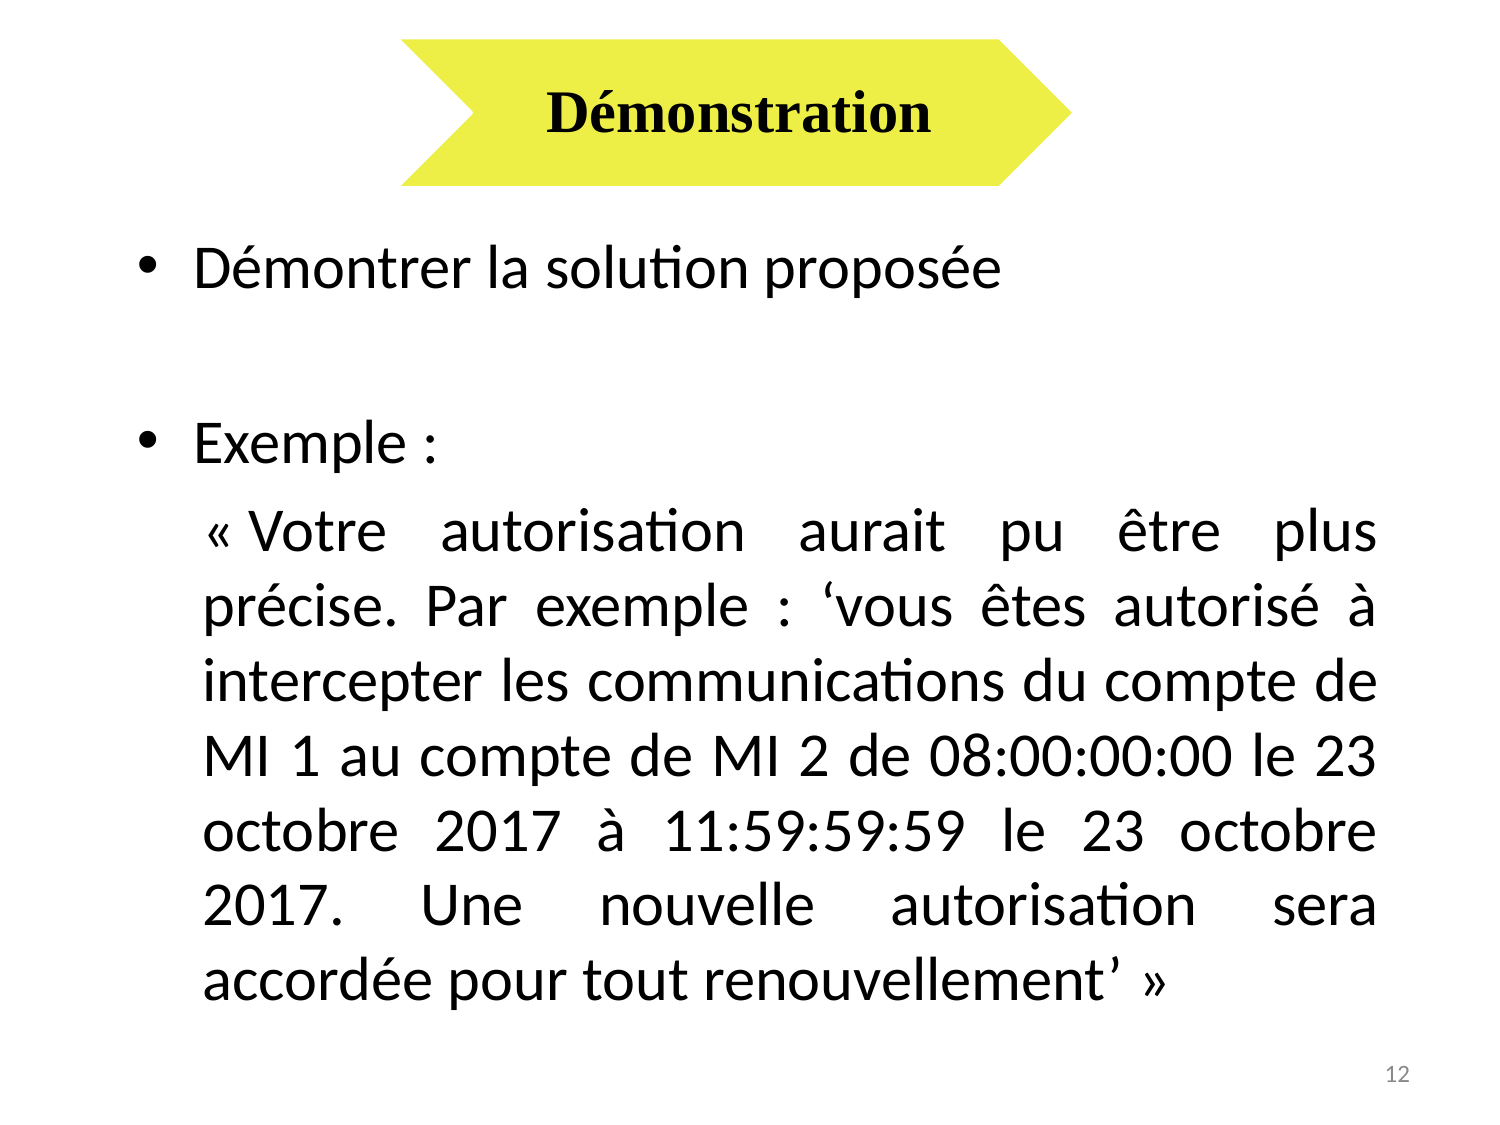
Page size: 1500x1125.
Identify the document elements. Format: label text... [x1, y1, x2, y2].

slide_number 12 [1074, 1042, 1425, 1103]
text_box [395, 36, 1076, 189]
text_box Démontrer la solution proposée Exemple : « Votre autorisation aurait pu être plus précise. Par exemple : ‘vous êtes autorisé à intercepter les communications du compte de MI 1 au compte de MI 2 de 08:00:00:00 le 23 octobre 2017 à 11:59:59:59 le 23 octobre 2017. Une nouvelle autorisation sera accordée pour tout renouvellement’ » [122, 218, 1394, 1043]
